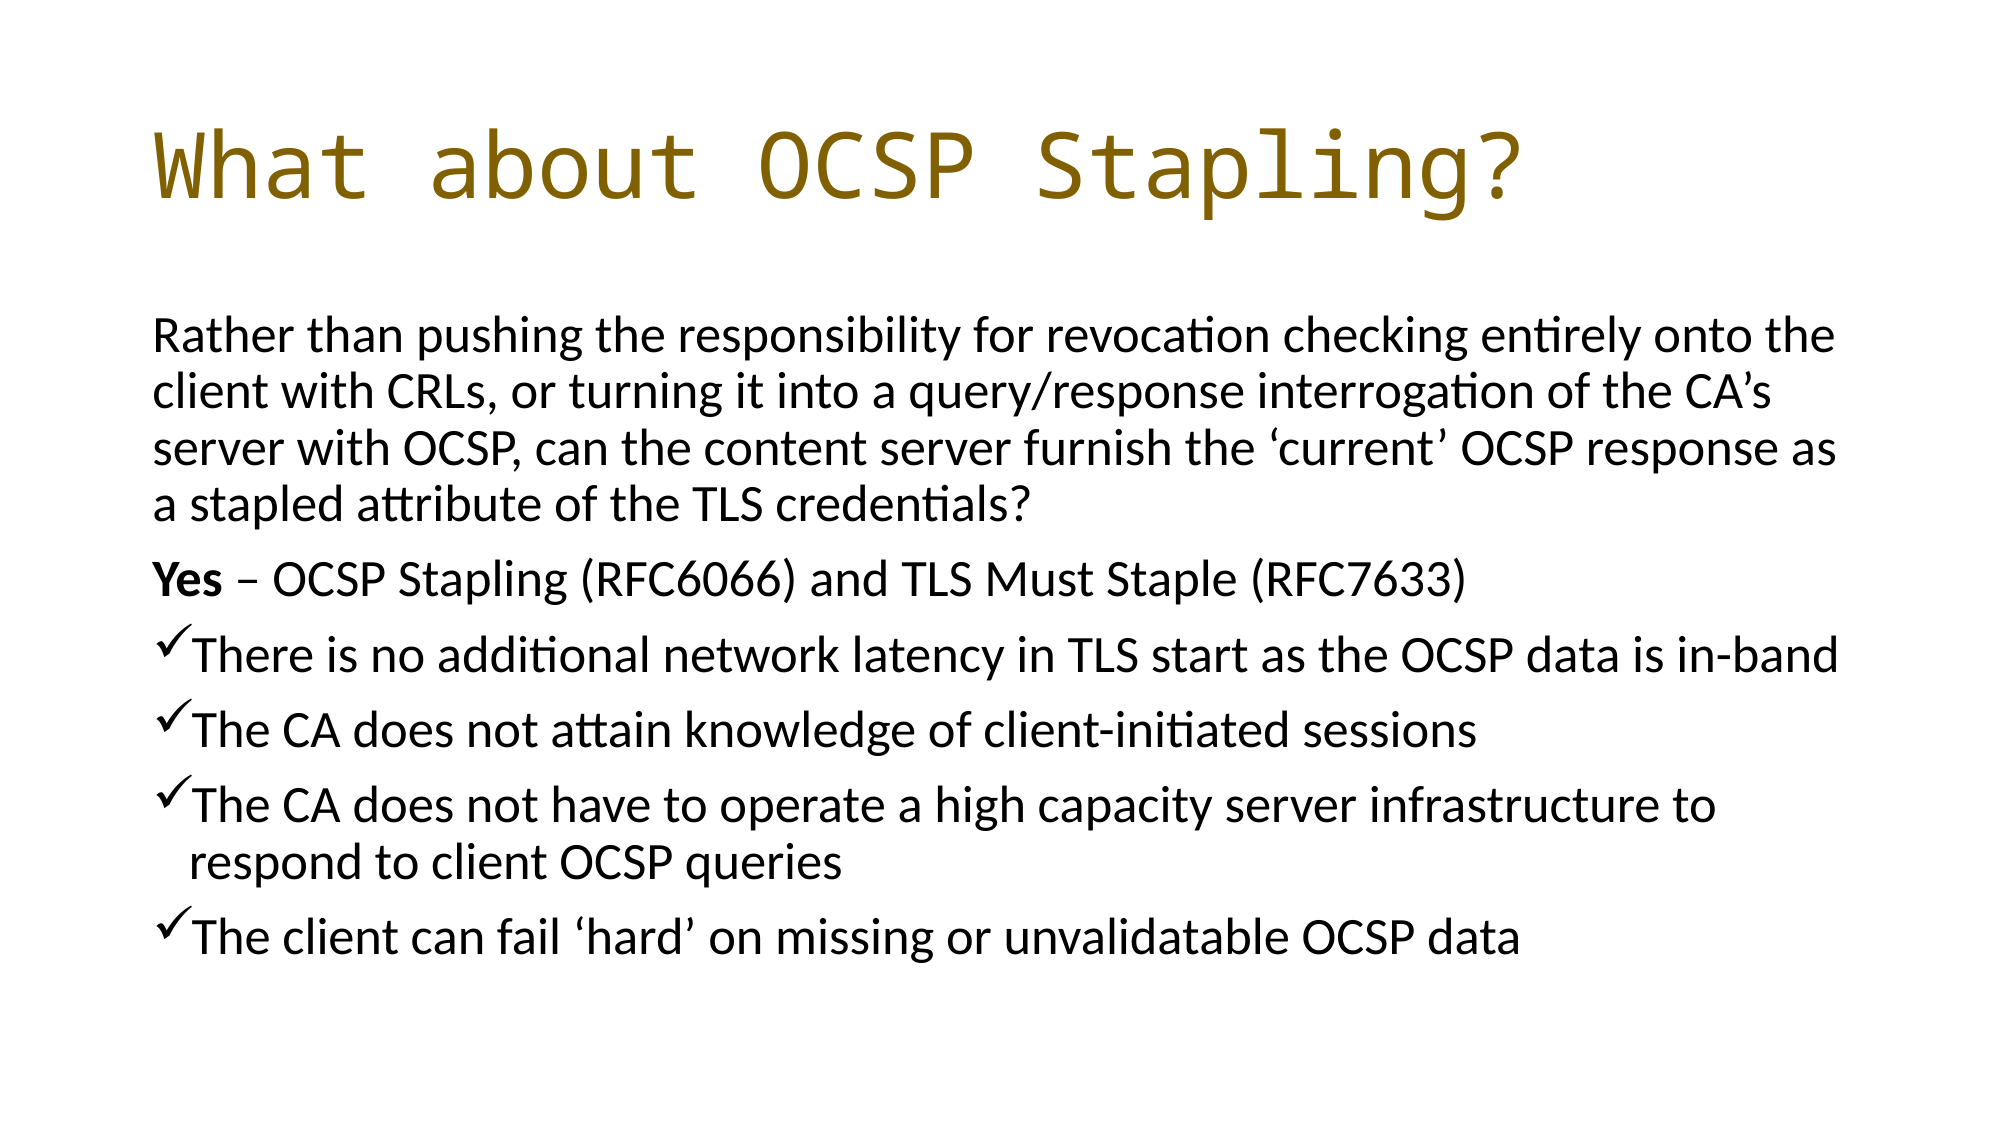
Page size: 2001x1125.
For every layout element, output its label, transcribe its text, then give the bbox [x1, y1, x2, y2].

title What about OCSP Stapling? [137, 59, 1863, 278]
list Rather than pushing the responsibility for revocation checking entirely onto the client with CRLs, or turning it into a query/response interrogation of the CA’s server with OCSP, can the content server furnish the ‘current’ OCSP response as a stapled attribute of the TLS credentials? Yes – OCSP Stapling (RFC6066) and TLS Must Staple (RFC7633) There is no additional network latency in TLS start as the OCSP data is in-band The CA does not attain knowledge of client-initiated sessions The CA does not have to operate a high capacity server infrastructure to respond to client OCSP queries The client can fail ‘hard’ on missing or unvalidatable OCSP data [137, 299, 1863, 1014]
